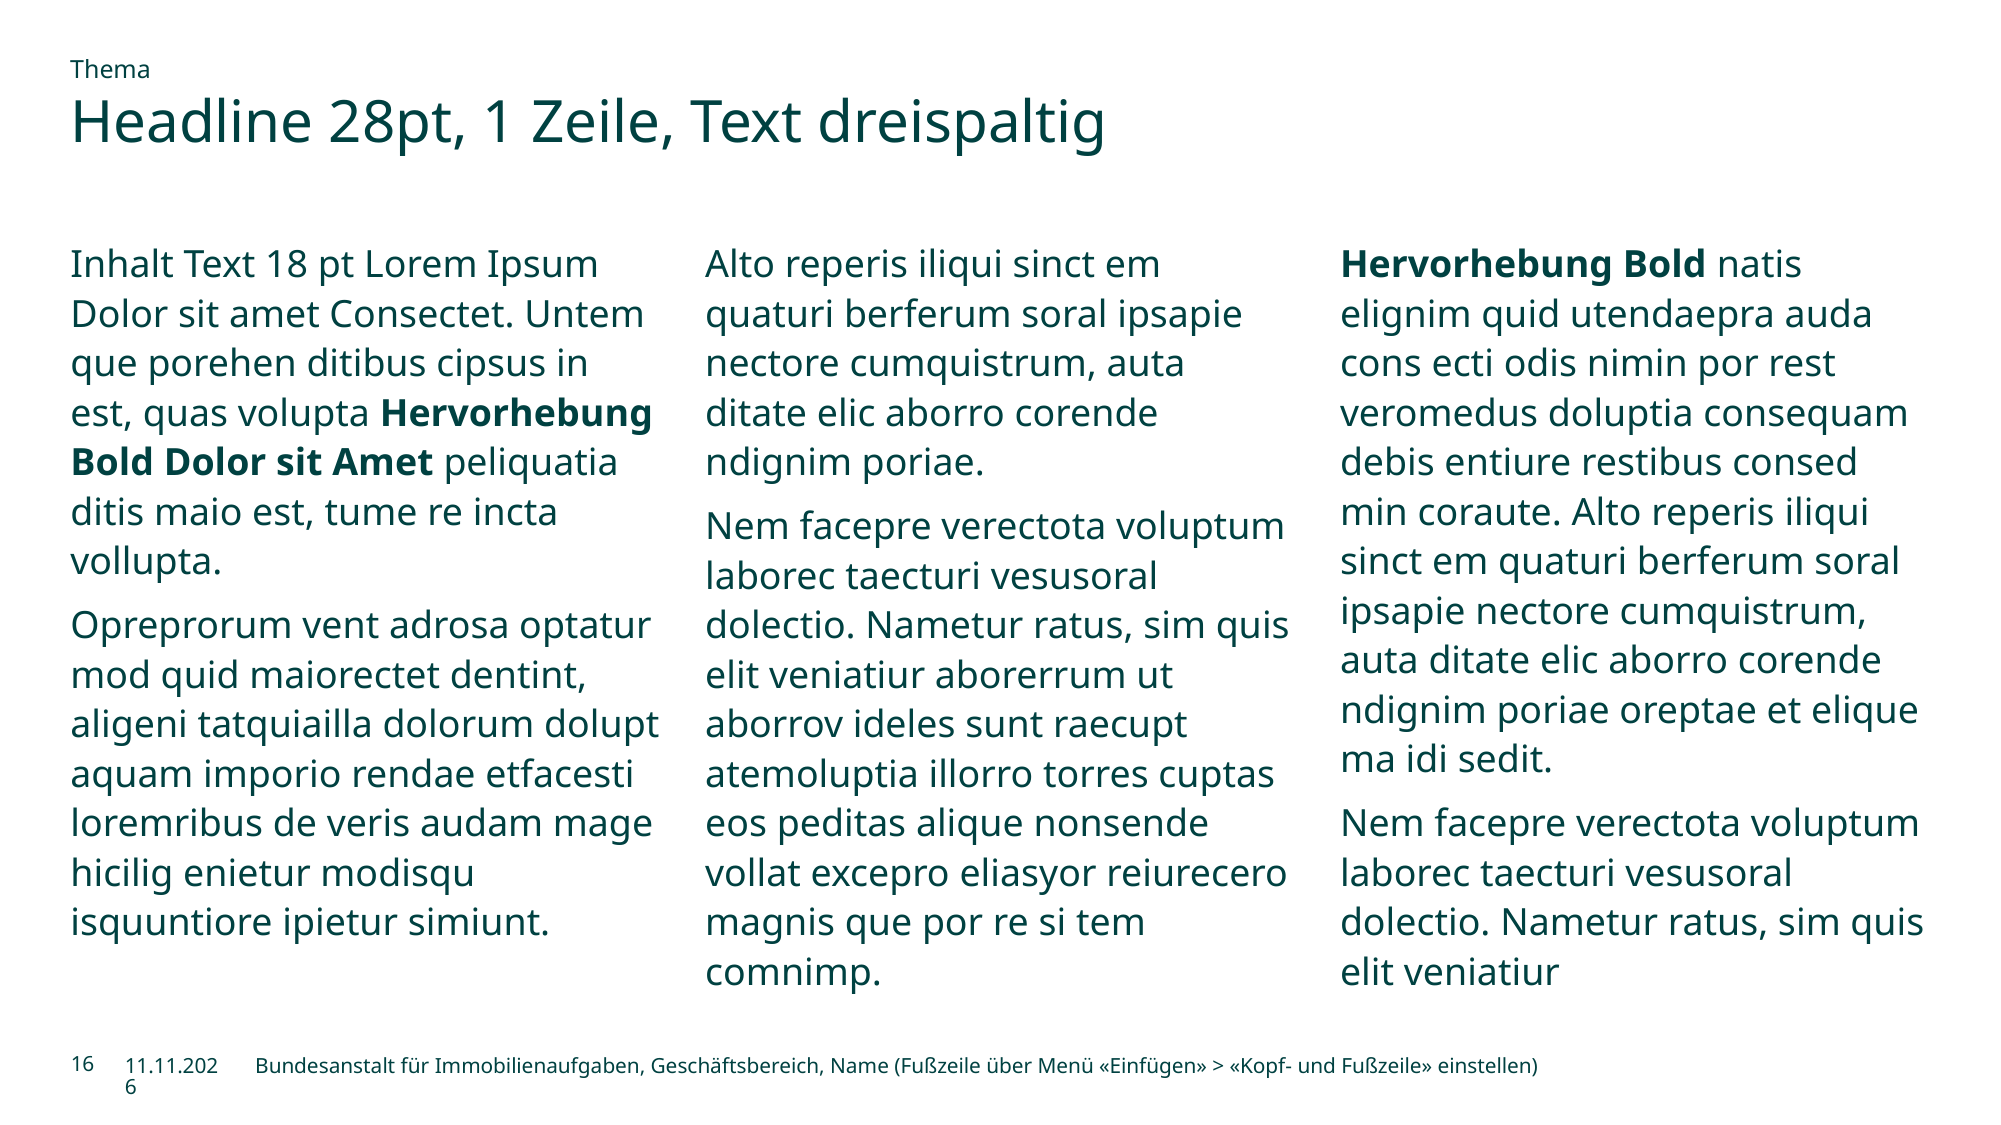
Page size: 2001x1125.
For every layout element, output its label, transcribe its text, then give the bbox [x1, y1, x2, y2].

list Inhalt Text 18 pt Lorem Ipsum Dolor sit amet Consectet. Untem que porehen ditibus cipsus in est, quas volupta Hervorhebung Bold Dolor sit Amet peliquatia ditis maio est, tume re incta vollupta. Opreprorum vent adrosa optatur mod quid maiorectet dentint, aligeni tatquiailla dolorum dolupt aquam imporio rendae etfacesti loremribus de veris audam mage hicilig enietur modisqu isquuntiore ipietur simiunt. [70, 235, 661, 1034]
list Thema [70, 50, 1931, 80]
slide_number 16 [70, 1052, 119, 1077]
list Alto reperis iliqui sinct em quaturi berferum soral ipsapie nectore cumquistrum, auta ditate elic aborro corende ndignim poriae. Nem facepre verectota voluptum laborec taecturi vesusoral dolectio. Nametur ratus, sim quis elit veniatiur aborerrum ut aborrov ideles sunt raecupt atemoluptia illorro torres cuptas eos peditas alique nonsende vollat excepro eliasyor reiurecero magnis que por re si tem comnimp. [705, 235, 1296, 1034]
title Headline 28pt, 1 Zeile, Text dreispaltig [70, 91, 1931, 234]
footer Bundesanstalt für Immobilienaufgaben, Geschäftsbereich, Name (Fußzeile über Menü «Einfügen» > «Kopf- und Fußzeile» einstellen) [255, 1052, 1933, 1077]
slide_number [124, 1052, 226, 1077]
list Hervorhebung Bold natis elignim quid utendaepra auda cons ecti odis nimin por rest veromedus doluptia consequam debis entiure restibus consed min coraute. Alto reperis iliqui sinct em quaturi berferum soral ipsapie nectore cumquistrum, auta ditate elic aborro corende ndignim poriae oreptae et elique ma idi sedit. Nem facepre verectota voluptum laborec taecturi vesusoral dolectio. Nametur ratus, sim quis elit veniatiur [1340, 235, 1931, 1034]
